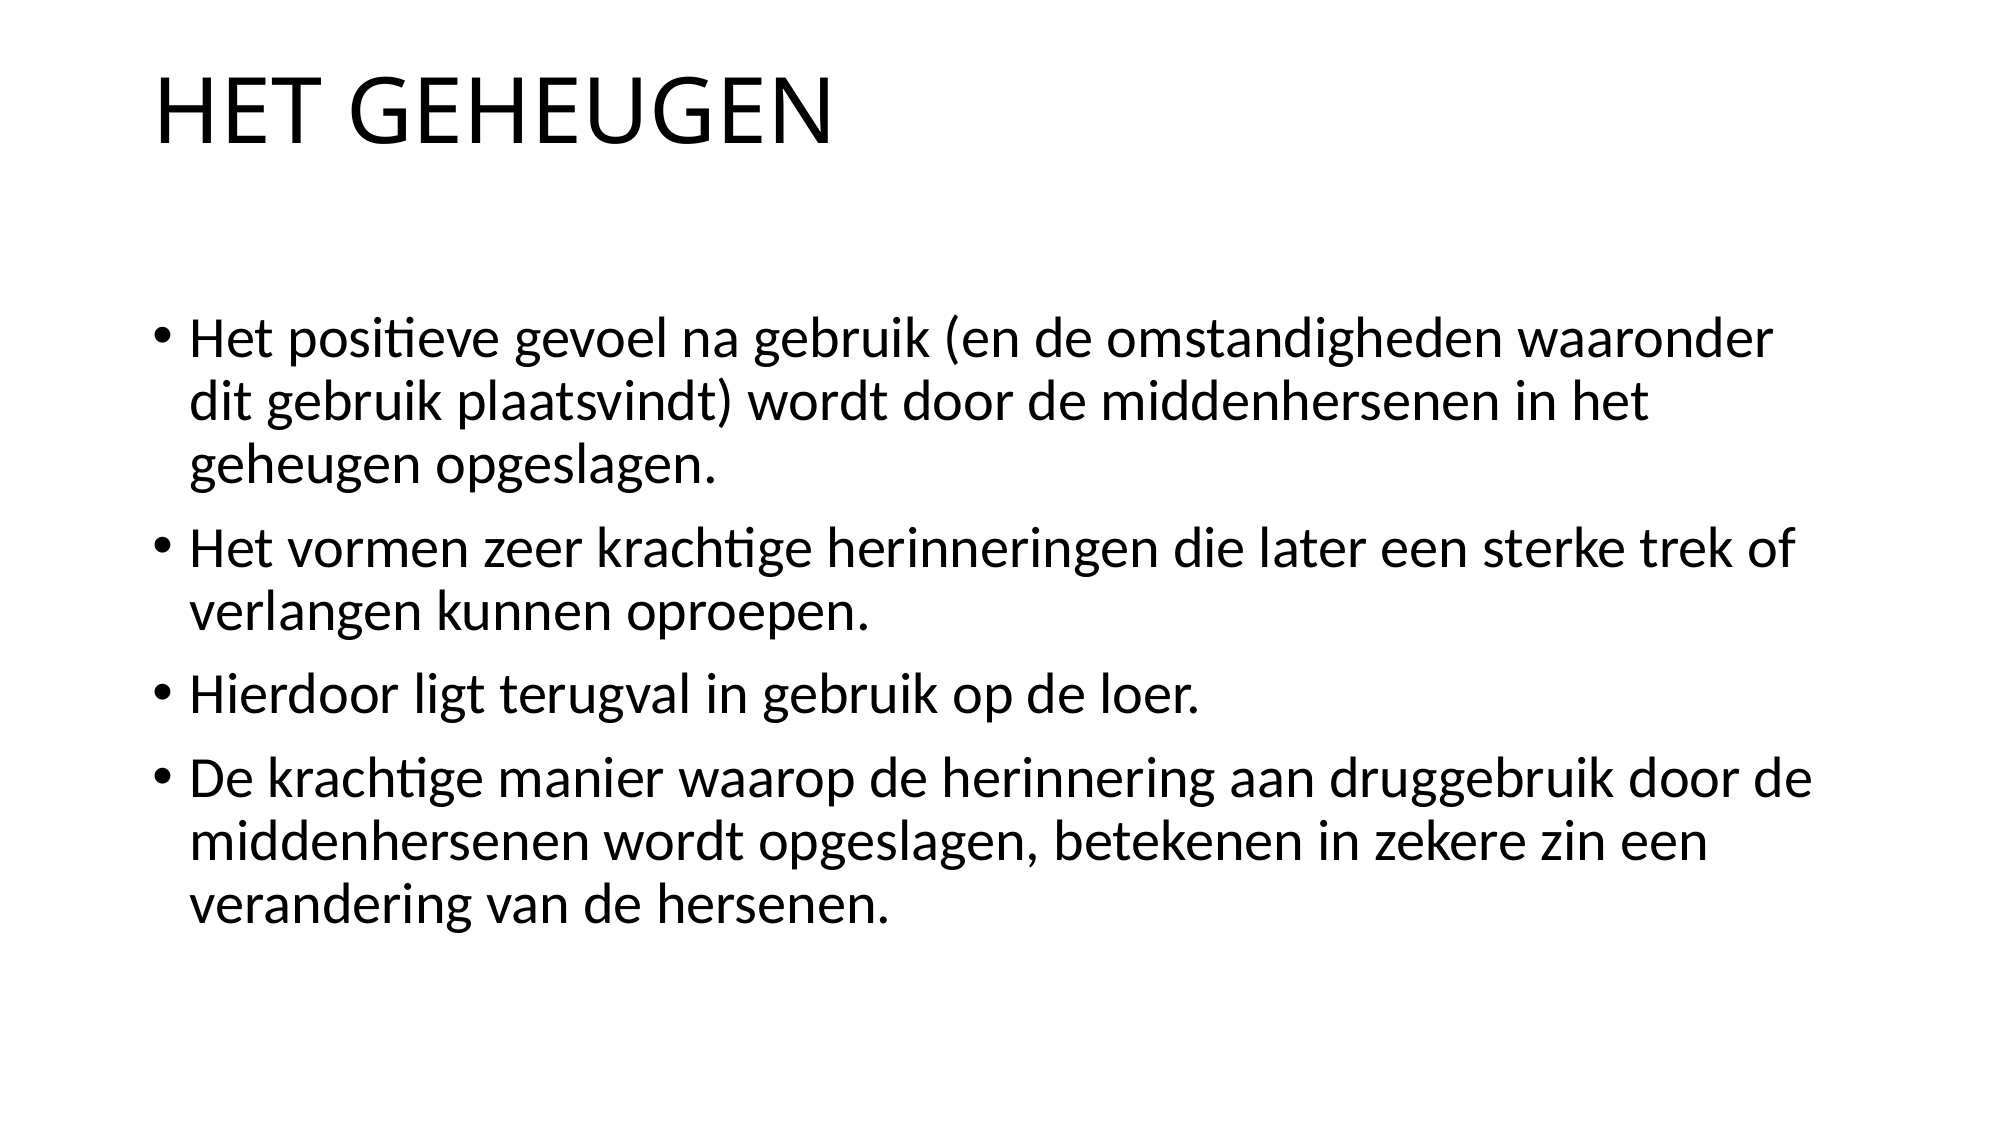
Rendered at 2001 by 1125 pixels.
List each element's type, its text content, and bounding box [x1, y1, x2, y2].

title HET GEHEUGEN [137, 59, 1863, 278]
list Het positieve gevoel na gebruik (en de omstandigheden waaronder dit gebruik plaatsvindt) wordt door de middenhersenen in het geheugen opgeslagen. Het vormen zeer krachtige herinneringen die later een sterke trek of verlangen kunnen oproepen. Hierdoor ligt terugval in gebruik op de loer. De krachtige manier waarop de herinnering aan druggebruik door de middenhersenen wordt opgeslagen, betekenen in zekere zin een verandering van de hersenen. [137, 299, 1863, 1014]
